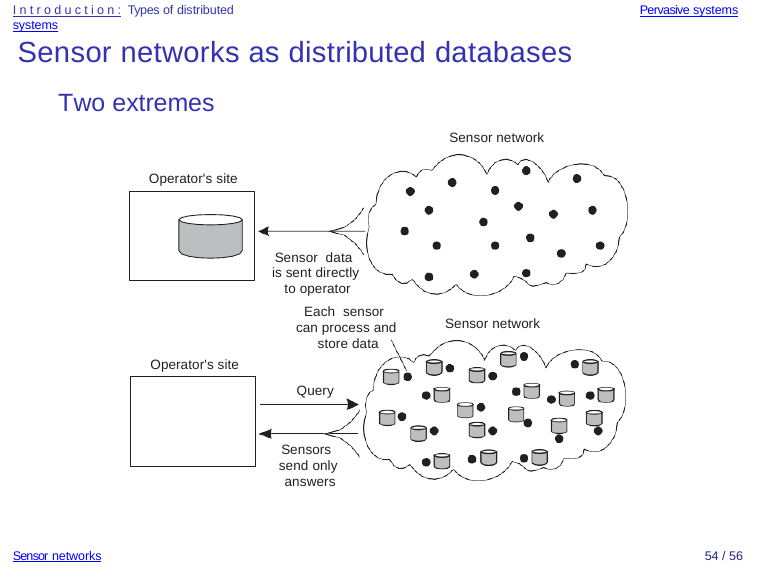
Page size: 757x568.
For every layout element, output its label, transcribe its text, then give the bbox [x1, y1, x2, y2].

text_box Sensor networks [10, 546, 108, 563]
text_box Pervasive systems [637, 0, 745, 18]
text_box Sensor network [443, 312, 544, 332]
slide_number 54 / 56 [698, 546, 745, 568]
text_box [128, 154, 628, 296]
text_box Sensor networks as distributed databases Two extremes Sensor network Operator's site [15, 30, 575, 187]
text_box Introduction: Types of distributed systems [10, 0, 247, 33]
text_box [130, 339, 627, 482]
text_box Sensor data is sent directly to operator Each sensor can process and store data [269, 304, 399, 338]
